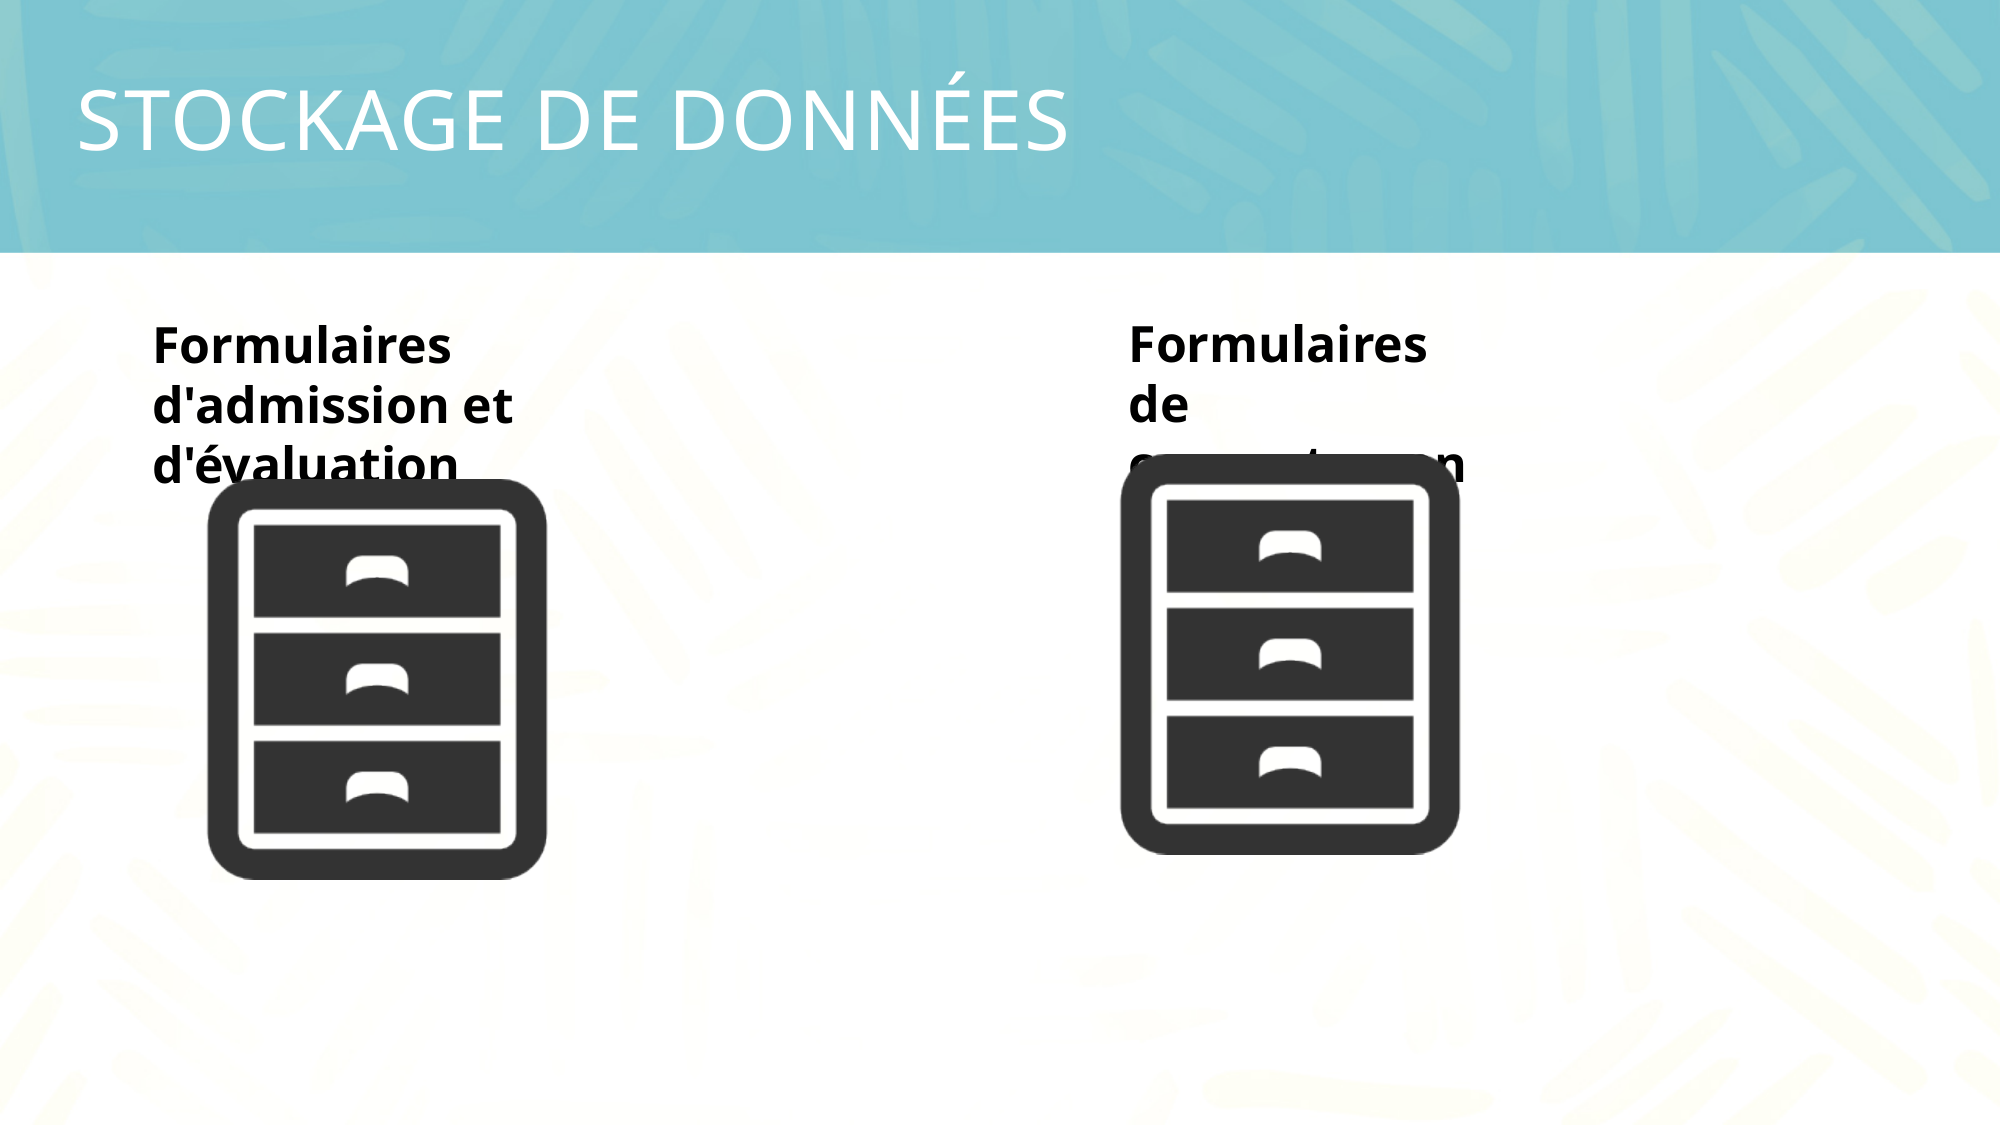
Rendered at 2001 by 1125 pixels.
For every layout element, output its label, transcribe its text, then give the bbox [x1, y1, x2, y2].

picture [0, 0, 2000, 1125]
text_box Formulaires d'admission et d'évaluation [137, 306, 763, 501]
text_box Formulaires de consentement [1113, 304, 1489, 450]
title Stockage de données [61, 33, 1938, 220]
